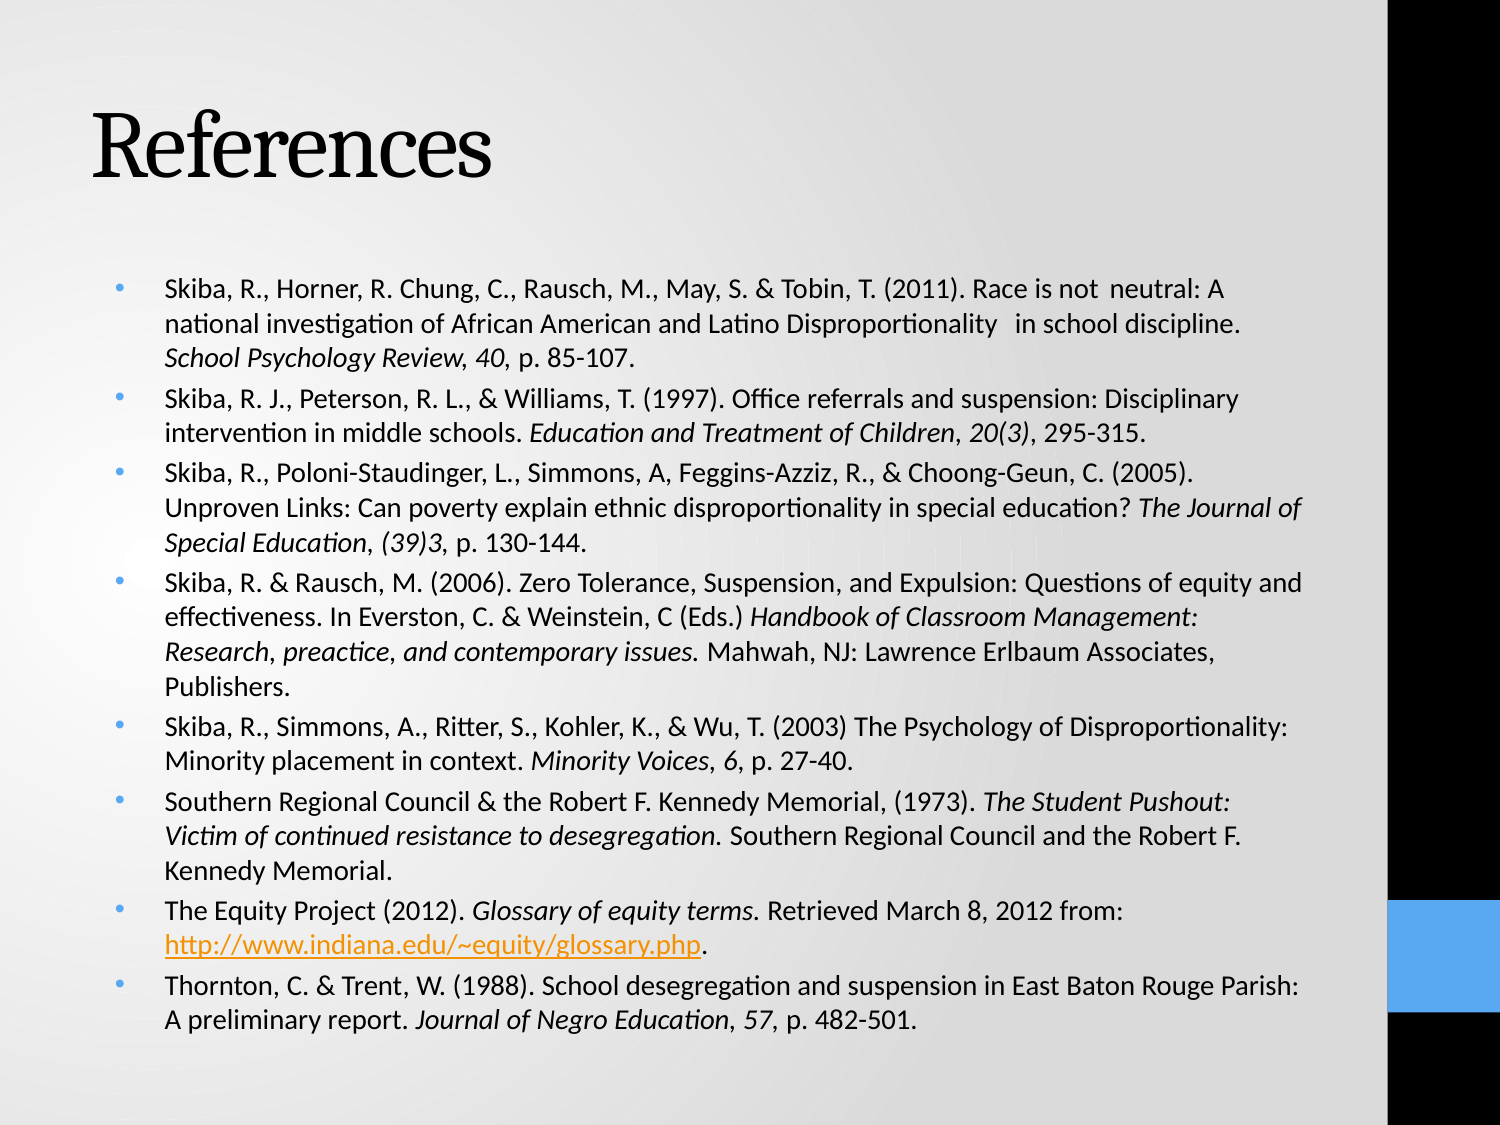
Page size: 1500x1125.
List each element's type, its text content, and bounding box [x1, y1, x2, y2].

title References [75, 45, 1325, 233]
list Skiba, R., Horner, R. Chung, C., Rausch, M., May, S. & Tobin, T. (2011). Race is not neutral: A national investigation of African American and Latino Disproportionality in school discipline. School Psychology Review, 40, p. 85-107. Skiba, R. J., Peterson, R. L., & Williams, T. (1997). Office referrals and suspension: Disciplinary intervention in middle schools. Education and Treatment of Children, 20(3), 295-315. Skiba, R., Poloni-Staudinger, L., Simmons, A, Feggins-Azziz, R., & Choong-Geun, C. (2005). Unproven Links: Can poverty explain ethnic disproportionality in special education? The Journal of Special Education, (39)3, p. 130-144. Skiba, R. & Rausch, M. (2006). Zero Tolerance, Suspension, and Expulsion: Questions of equity and effectiveness. In Everston, C. & Weinstein, C (Eds.) Handbook of Classroom Management: Research, preactice, and contemporary issues. Mahwah, NJ: Lawrence Erlbaum Associates, Publishers. Skiba, R., Simmons, A., Ritter, S., Kohler, K., & Wu, T. (2003) The Psychology of Disproportionality: Minority placement in context. Minority Voices, 6, p. 27-40. Southern Regional Council & the Robert F. Kennedy Memorial, (1973). The Student Pushout: Victim of continued resistance to desegregation. Southern Regional Council and the Robert F. Kennedy Memorial. The Equity Project (2012). Glossary of equity terms. Retrieved March 8, 2012 from: http://www.indiana.edu/~equity/glossary.php. Thornton, C. & Trent, W. (1988). School desegregation and suspension in East Baton Rouge Parish: A preliminary report. Journal of Negro Education, 57, p. 482-501. [75, 262, 1325, 1050]
